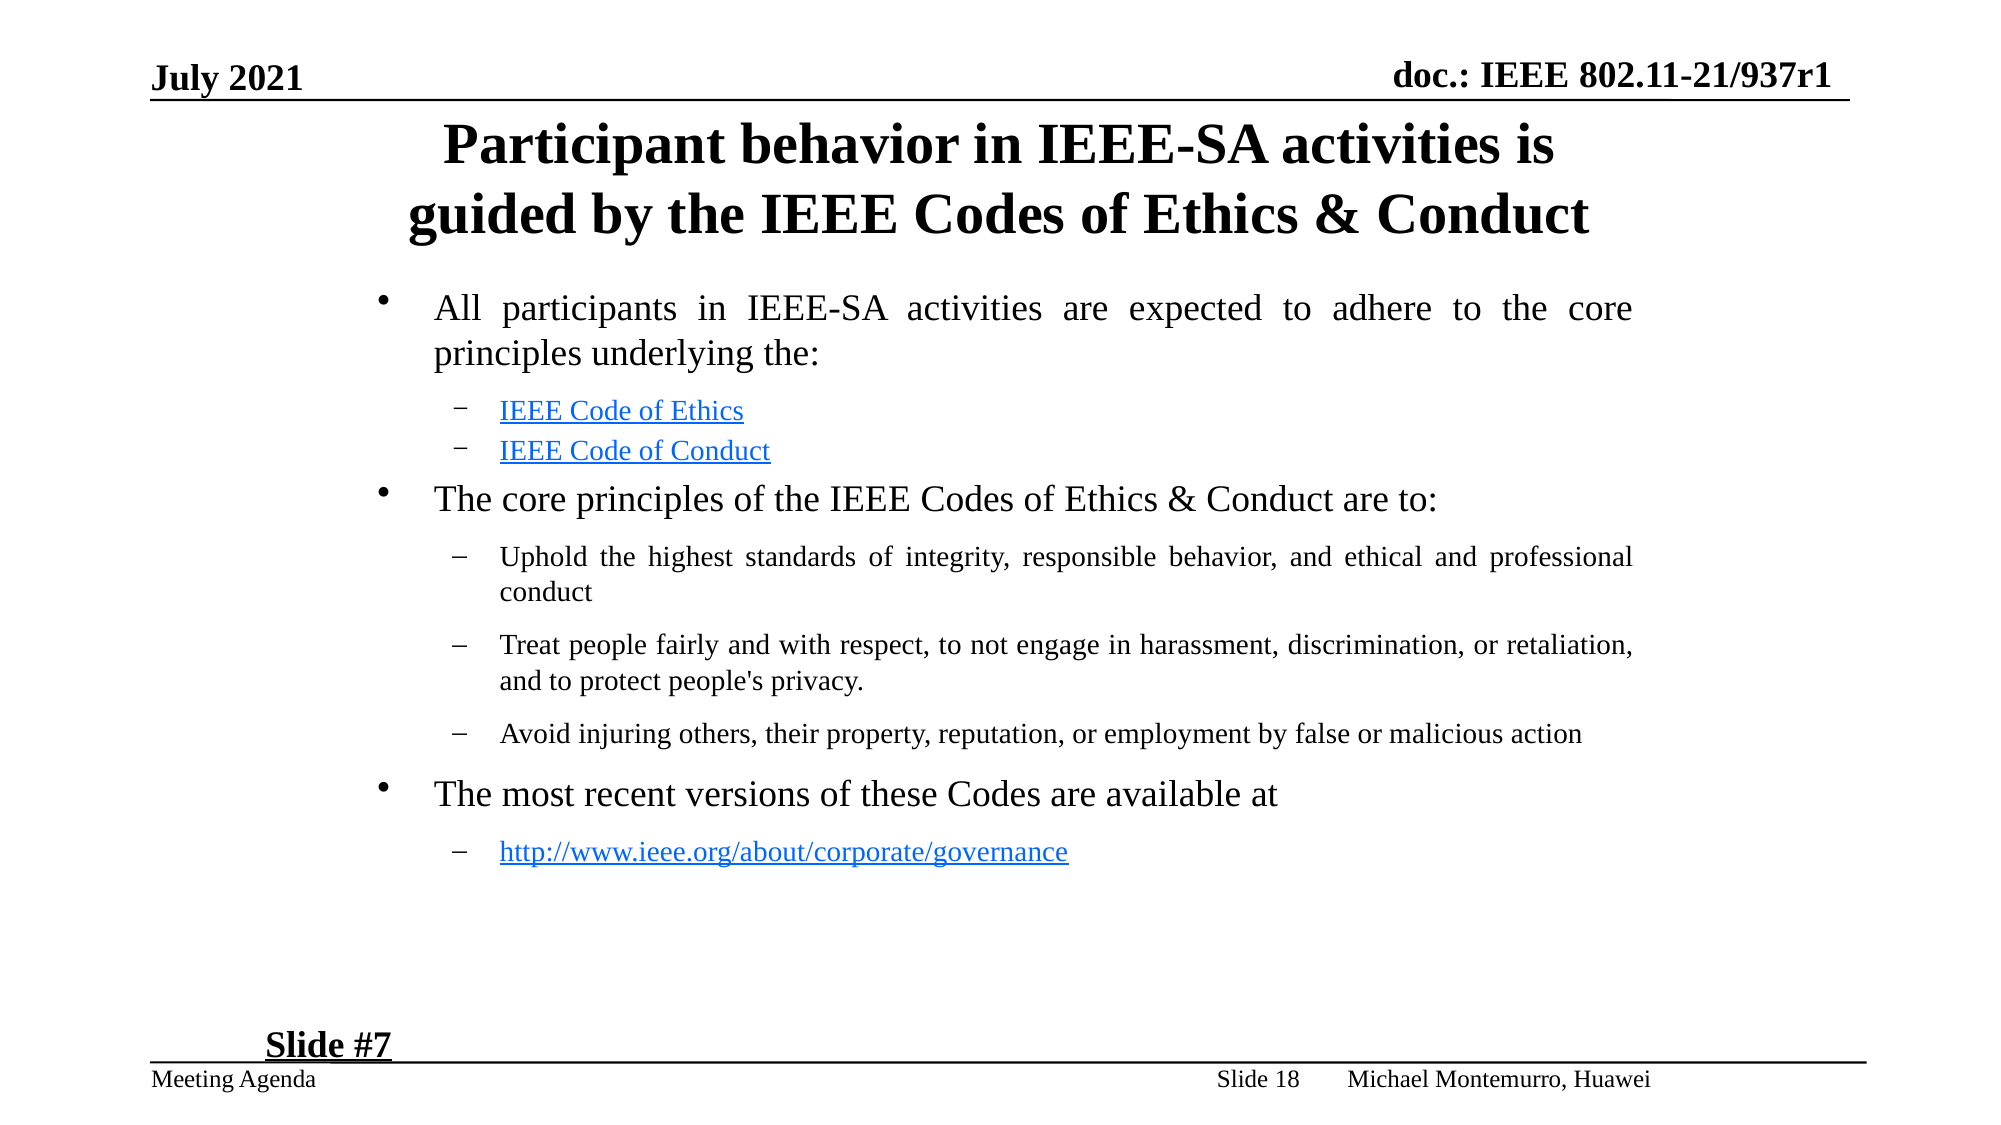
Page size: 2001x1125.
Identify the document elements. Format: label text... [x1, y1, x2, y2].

text_box Participant behavior in IEEE-SA activities is guided by the IEEE Codes of Ethics & Conduct [362, 87, 1638, 263]
text_box Slide #7 [250, 1012, 407, 1073]
footer Michael Montemurro, Huawei [1237, 1061, 1652, 1093]
slide_number Slide 18 [1216, 1061, 1237, 1093]
list All participants in IEEE-SA activities are expected to adhere to the core principles underlying the: IEEE Code of Ethics IEEE Code of Conduct The core principles of the IEEE Codes of Ethics & Conduct are to: Uphold the highest standards of integrity, responsible behavior, and ethical and professional conduct Treat people fairly and with respect, to not engage in harassment, discrimination, or retaliation, and to protect people's privacy. Avoid injuring others, their property, reputation, or employment by false or malicious action The most recent versions of these Codes are available at http://www.ieee.org/about/corporate/governance [362, 275, 1650, 1038]
